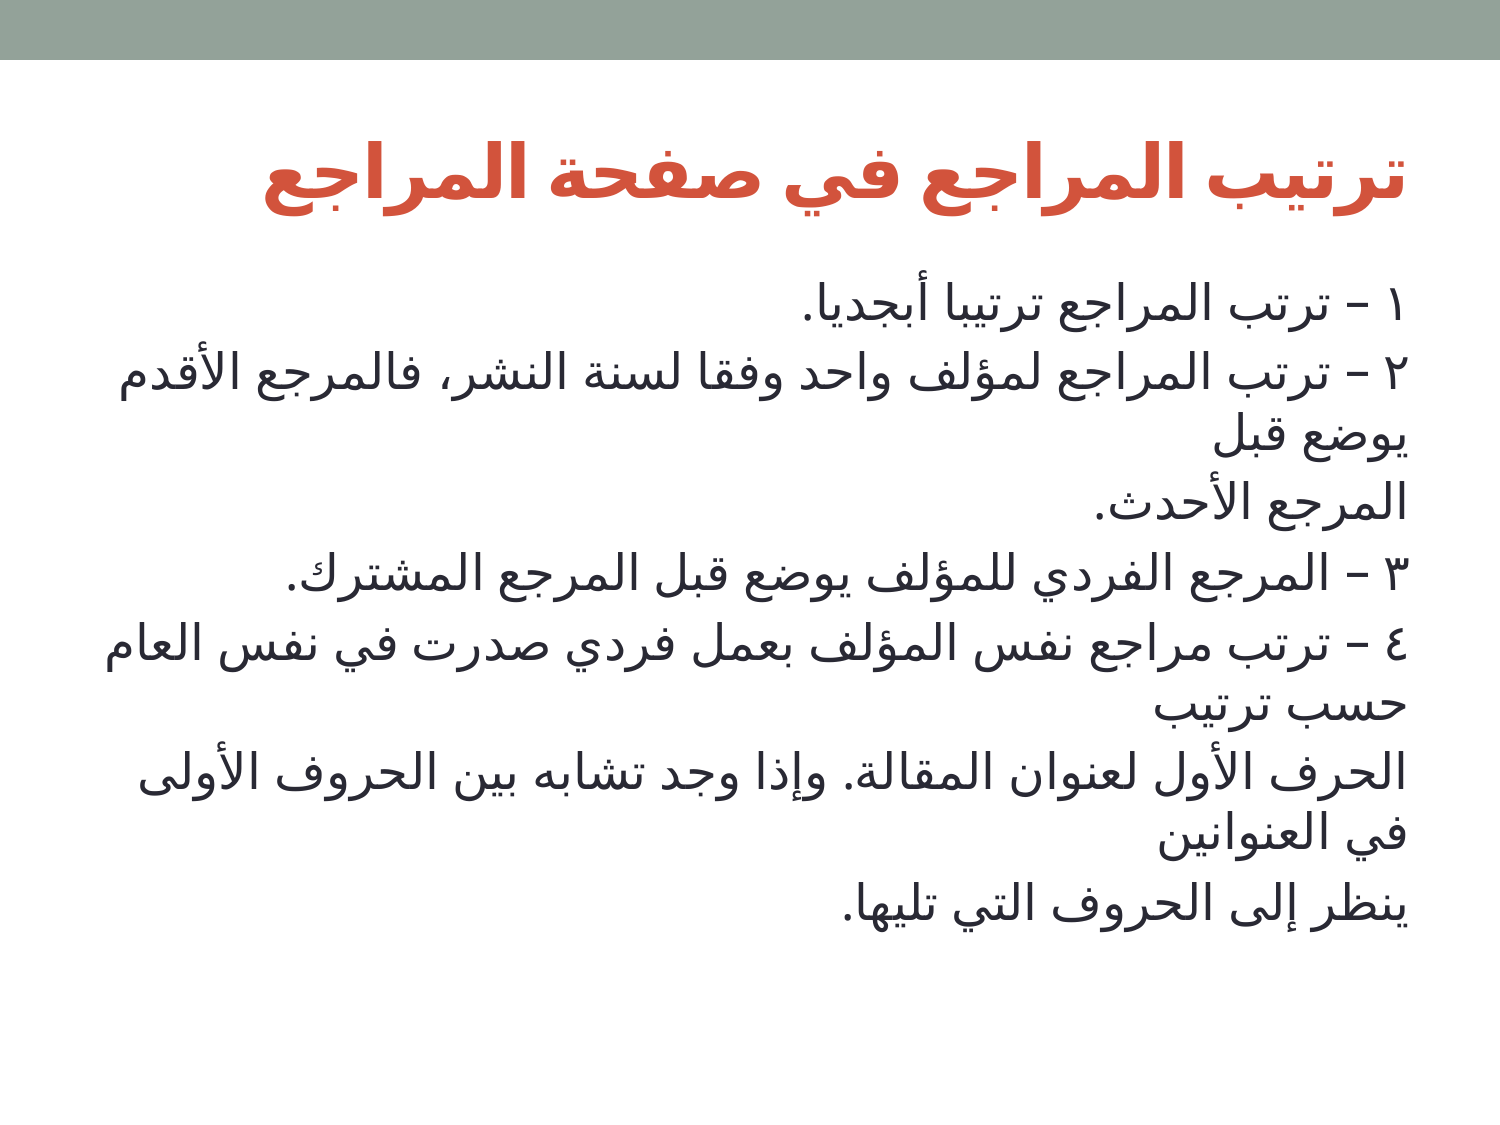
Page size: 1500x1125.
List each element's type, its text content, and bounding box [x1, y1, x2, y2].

title ترتيب المراجع في صفحة المراجع [75, 87, 1425, 250]
list ١ – ترتب المراجع ترتيبا أبجديا. ٢ – ترتب المراجع لمؤلف واحد وفقا لسنة النشر، فالمرجع الأقدم يوضع قبل المرجع الأحدث. ٣ – المرجع الفردي للمؤلف يوضع قبل المرجع المشترك. ٤ – ترتب مراجع نفس المؤلف بعمل فردي صدرت في نفس العام حسب ترتيب الحرف الأول لعنوان المقالة. وإذا وجد تشابه بين الحروف الأولى في العنوانين ينظر إلى الحروف التي تليها. [75, 262, 1425, 1063]
